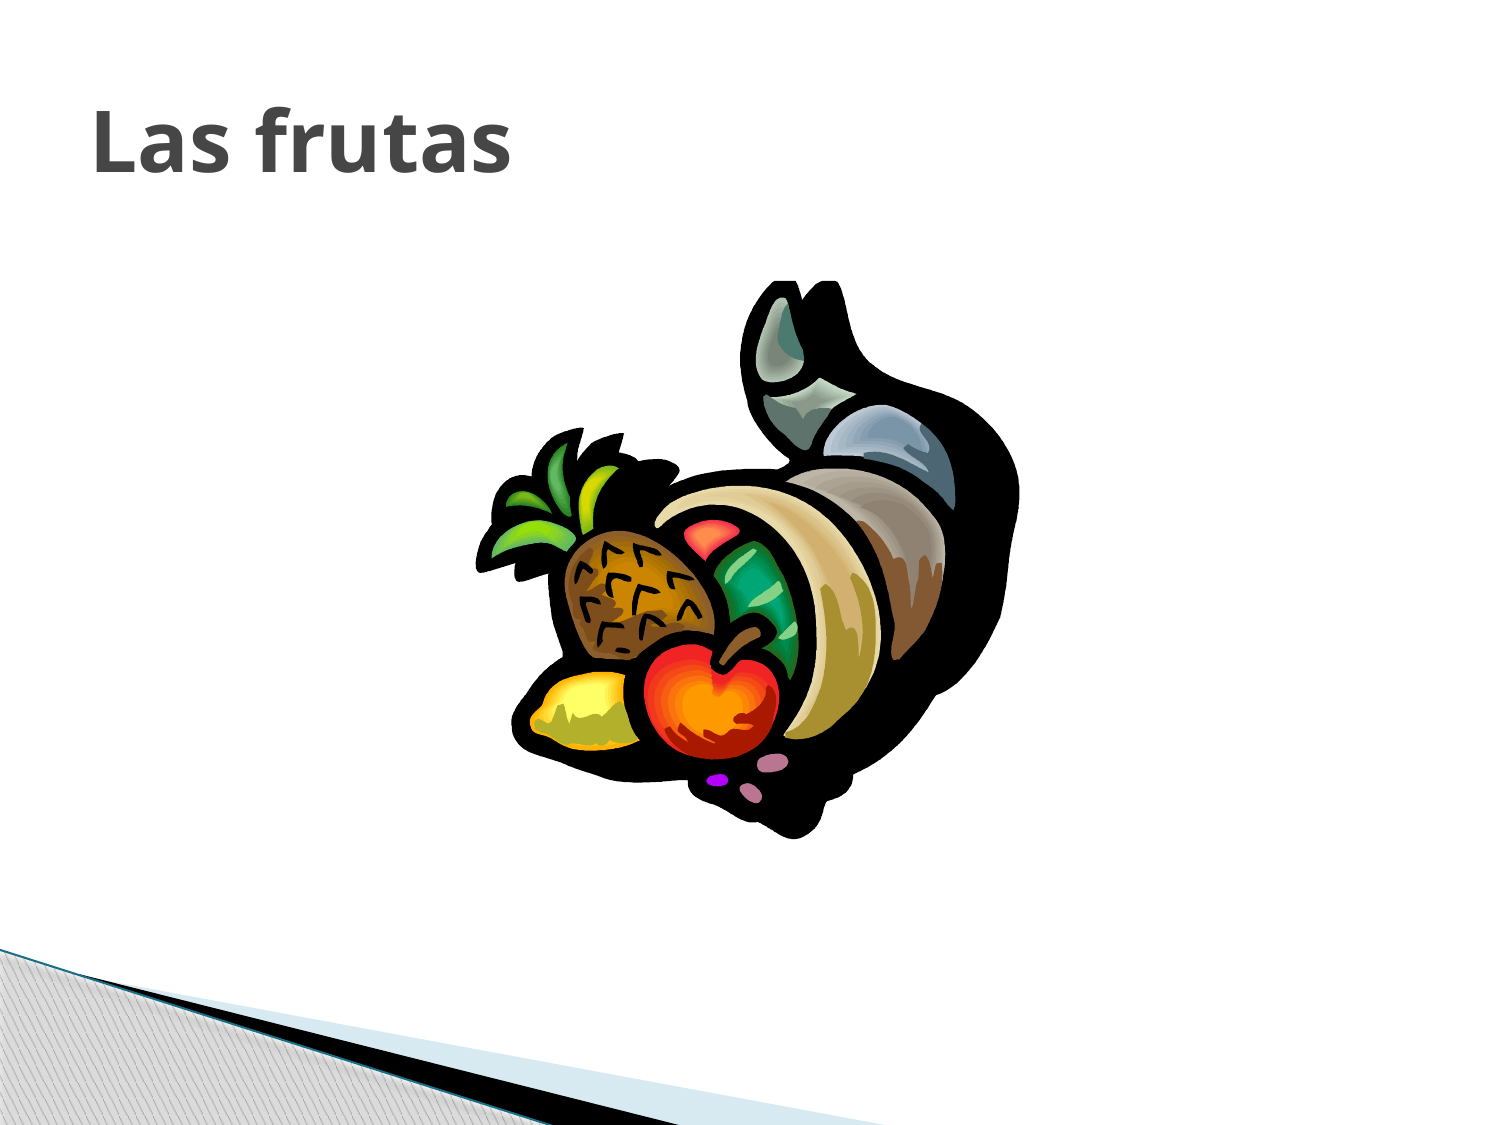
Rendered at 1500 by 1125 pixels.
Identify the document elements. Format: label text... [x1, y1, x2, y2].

title Las frutas [75, 45, 1425, 233]
picture [475, 280, 1025, 845]
